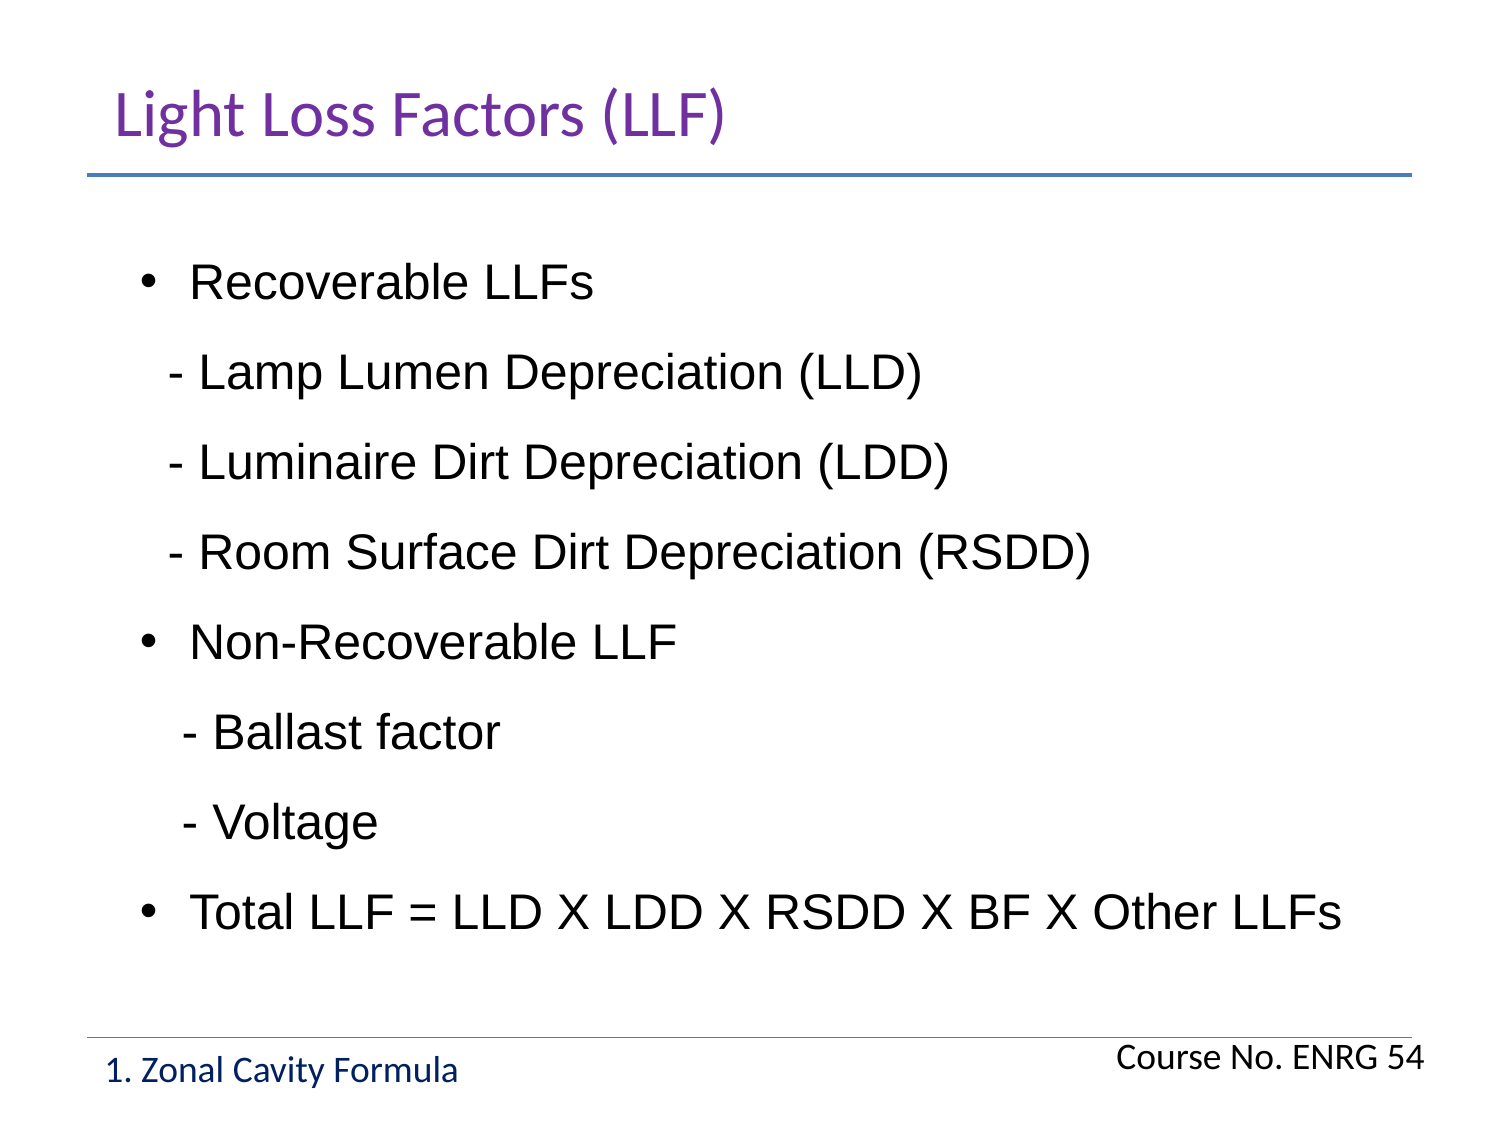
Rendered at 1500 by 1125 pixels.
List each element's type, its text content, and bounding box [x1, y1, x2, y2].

text_box Course No. ENRG 54 [1101, 1024, 1441, 1085]
text_box 1. Zonal Cavity Formula [89, 1045, 475, 1098]
text_box Recoverable LLFs - Lamp Lumen Depreciation (LLD) - Luminaire Dirt Depreciation (LDD) - Room Surface Dirt Depreciation (RSDD) Non-Recoverable LLF - Ballast factor - Voltage Total LLF = LLD X LDD X RSDD X BF X Other LLFs [124, 212, 1388, 948]
text_box Light Loss Factors (LLF) [99, 62, 1400, 158]
